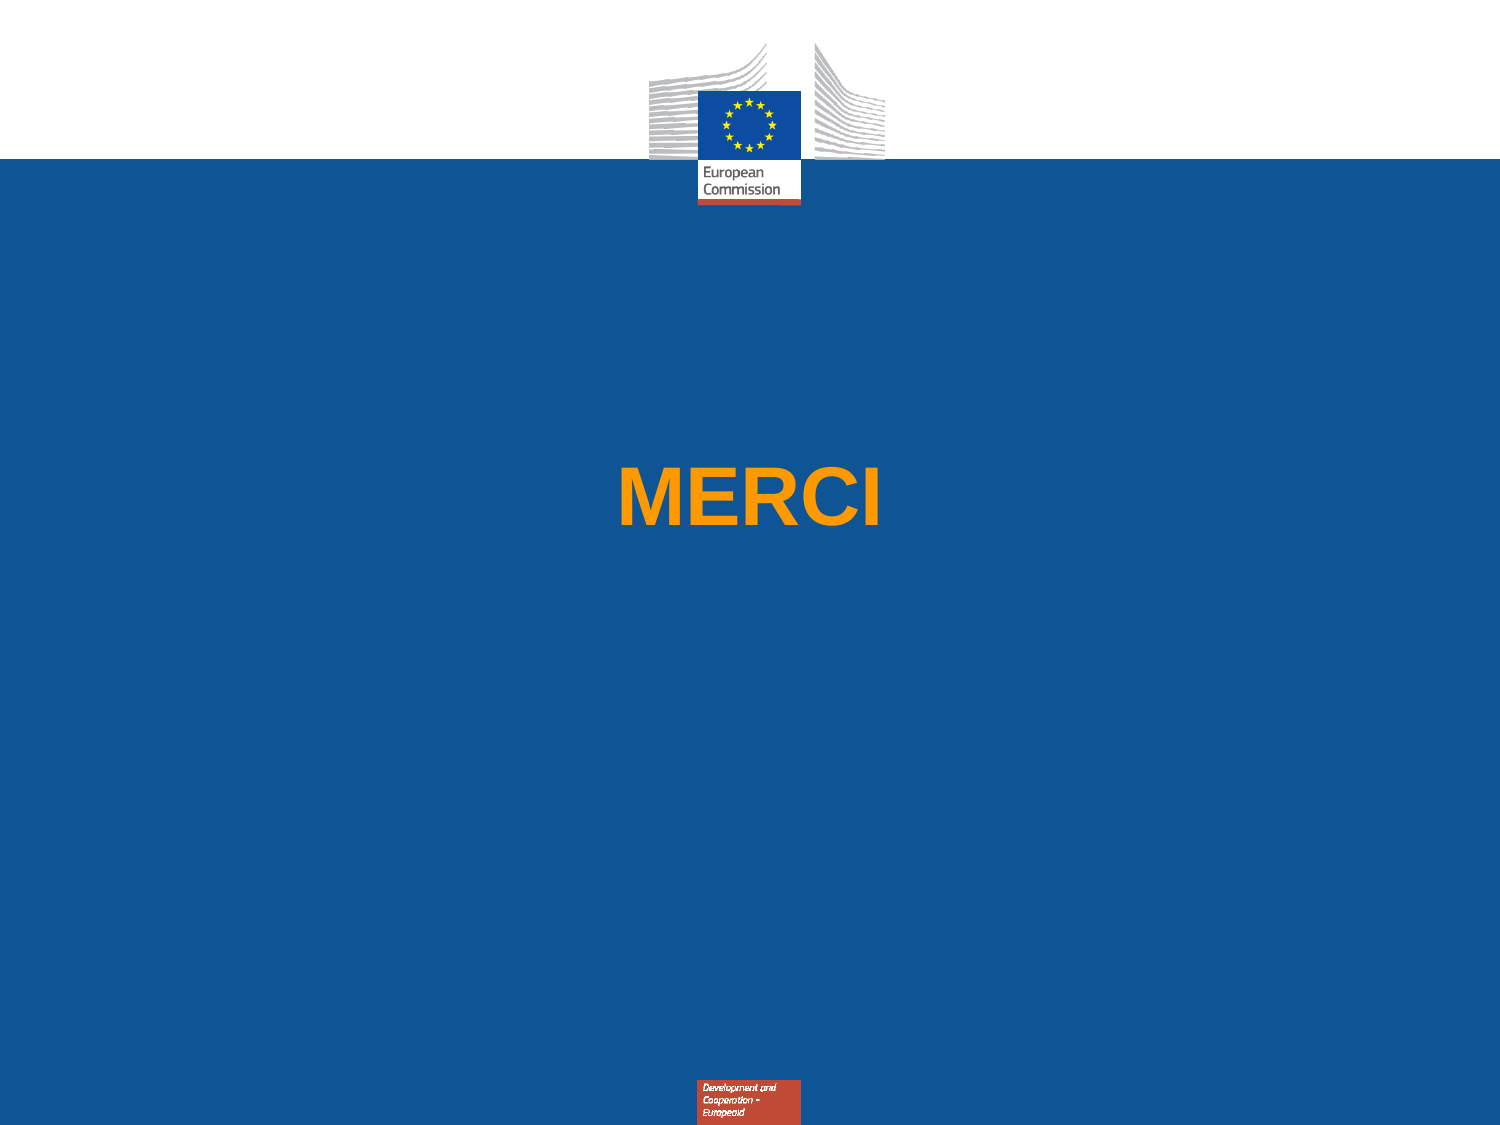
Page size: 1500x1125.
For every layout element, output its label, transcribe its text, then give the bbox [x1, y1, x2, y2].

picture [699, 1082, 799, 1123]
title MERCI [64, 349, 1412, 835]
